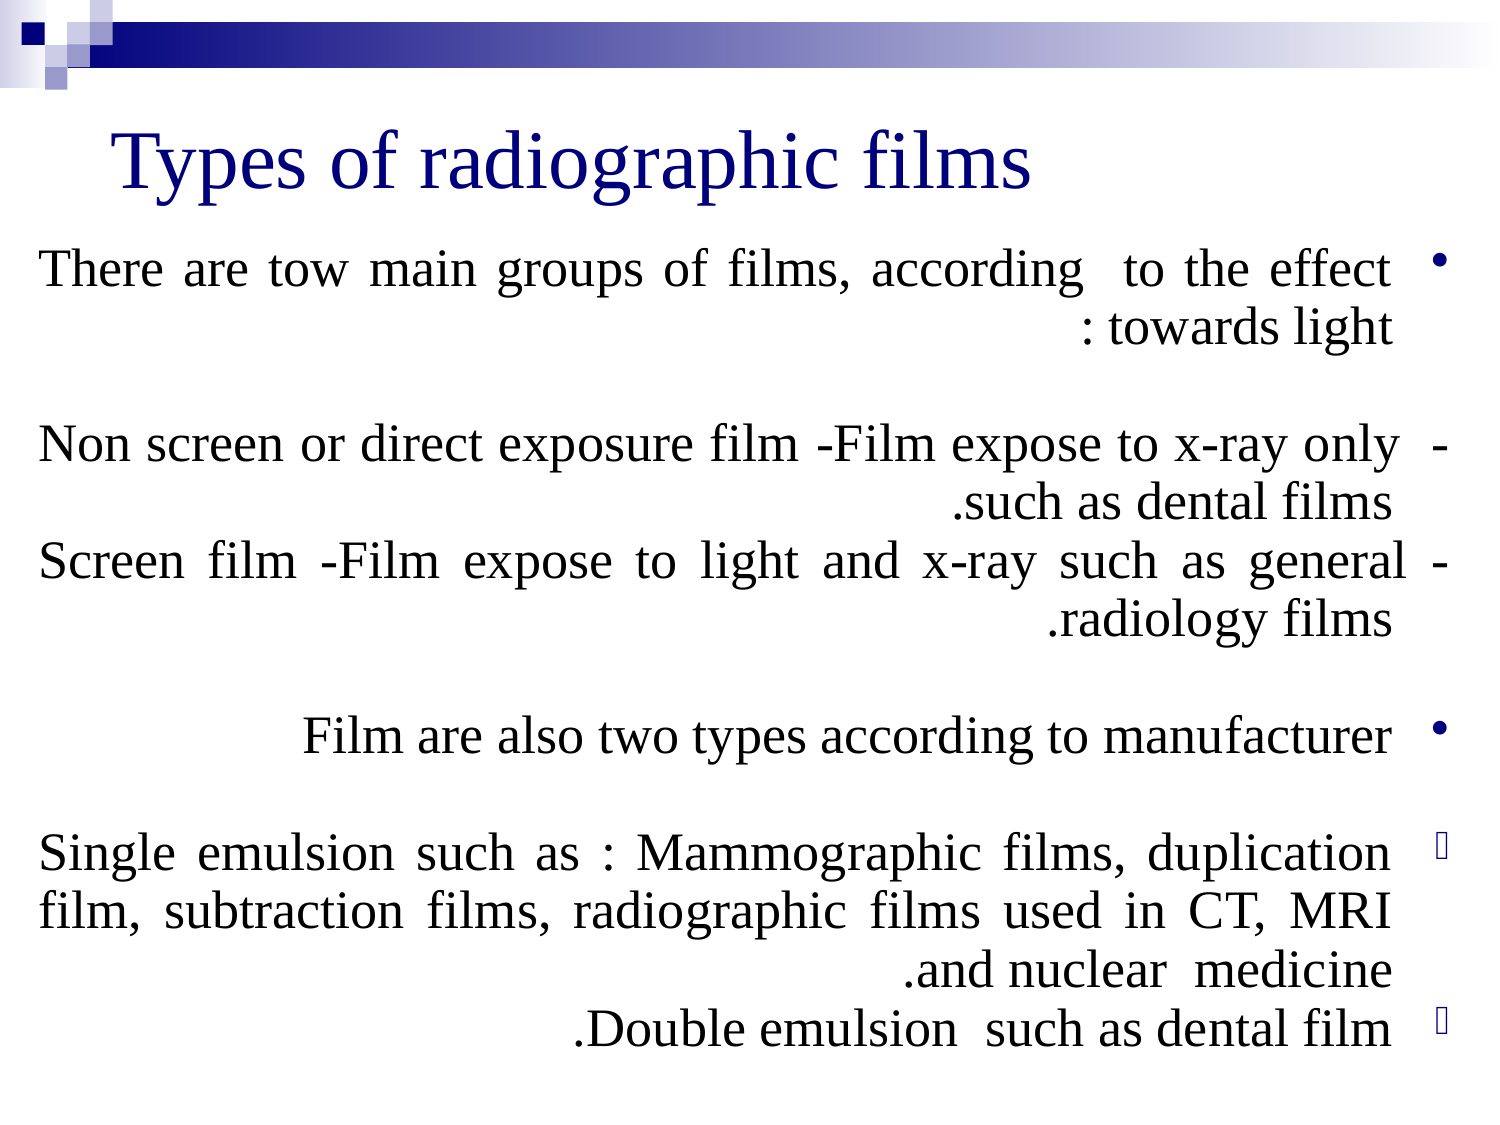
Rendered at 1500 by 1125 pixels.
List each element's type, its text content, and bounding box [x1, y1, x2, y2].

text_box There are tow main groups of films, according to the effect towards light : - Non screen or direct exposure film -Film expose to x-ray only such as dental films. - Screen film -Film expose to light and x-ray such as general radiology films. Film are also two types according to manufacturer Single emulsion such as : Mammographic films, duplication film, subtraction films, radiographic films used in CT, MRI and nuclear medicine. Double emulsion such as dental film. [23, 231, 1465, 1125]
title Types of radiographic films [74, 42, 1426, 231]
